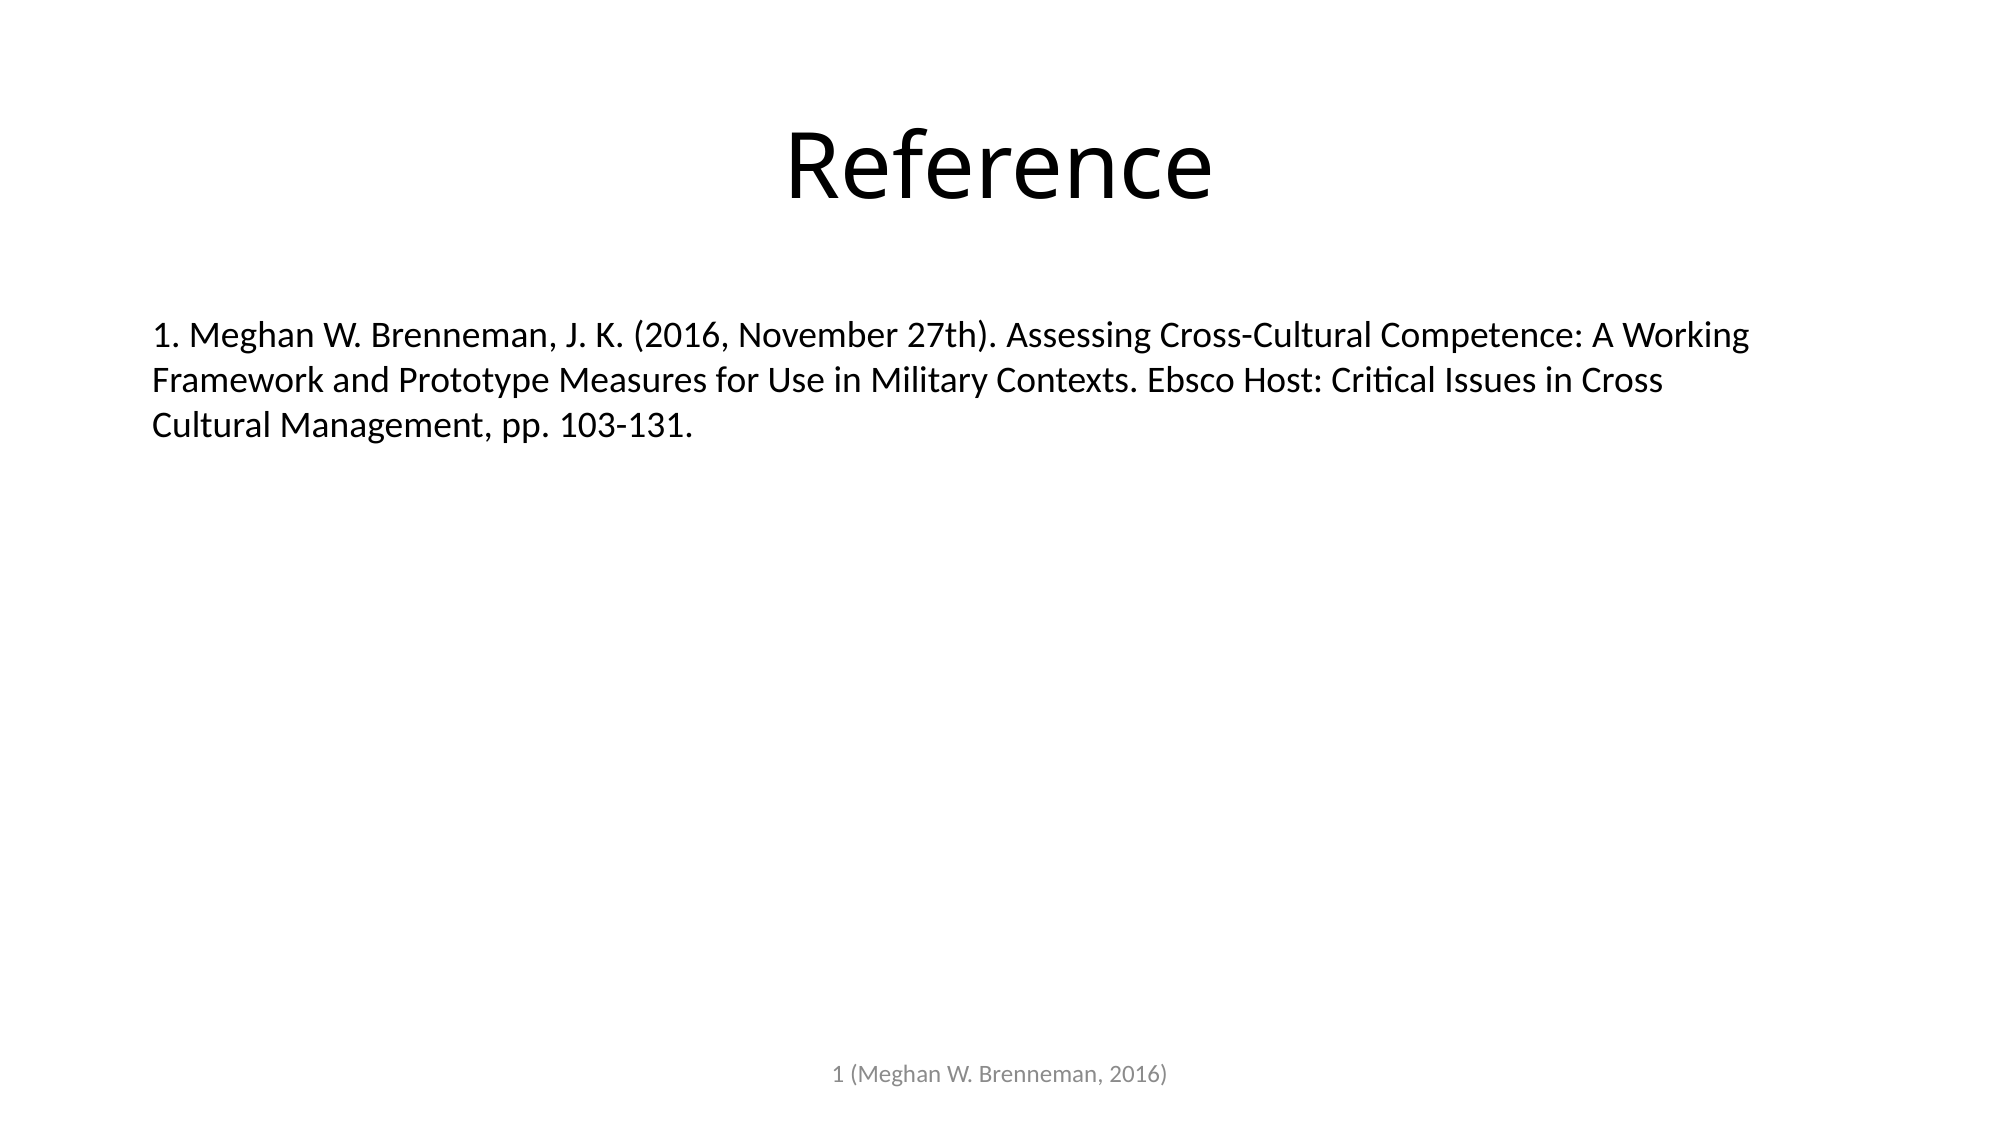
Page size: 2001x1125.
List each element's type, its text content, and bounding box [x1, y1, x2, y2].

footer 1 (Meghan W. Brenneman, 2016) [662, 1042, 1338, 1103]
text_box 1. Meghan W. Brenneman, J. K. (2016, November 27th). Assessing Cross-Cultural Competence: A Working Framework and Prototype Measures for Use in Military Contexts. Ebsco Host: Critical Issues in Cross Cultural Management, pp. 103-131. [137, 303, 1863, 498]
title Reference [137, 59, 1863, 278]
